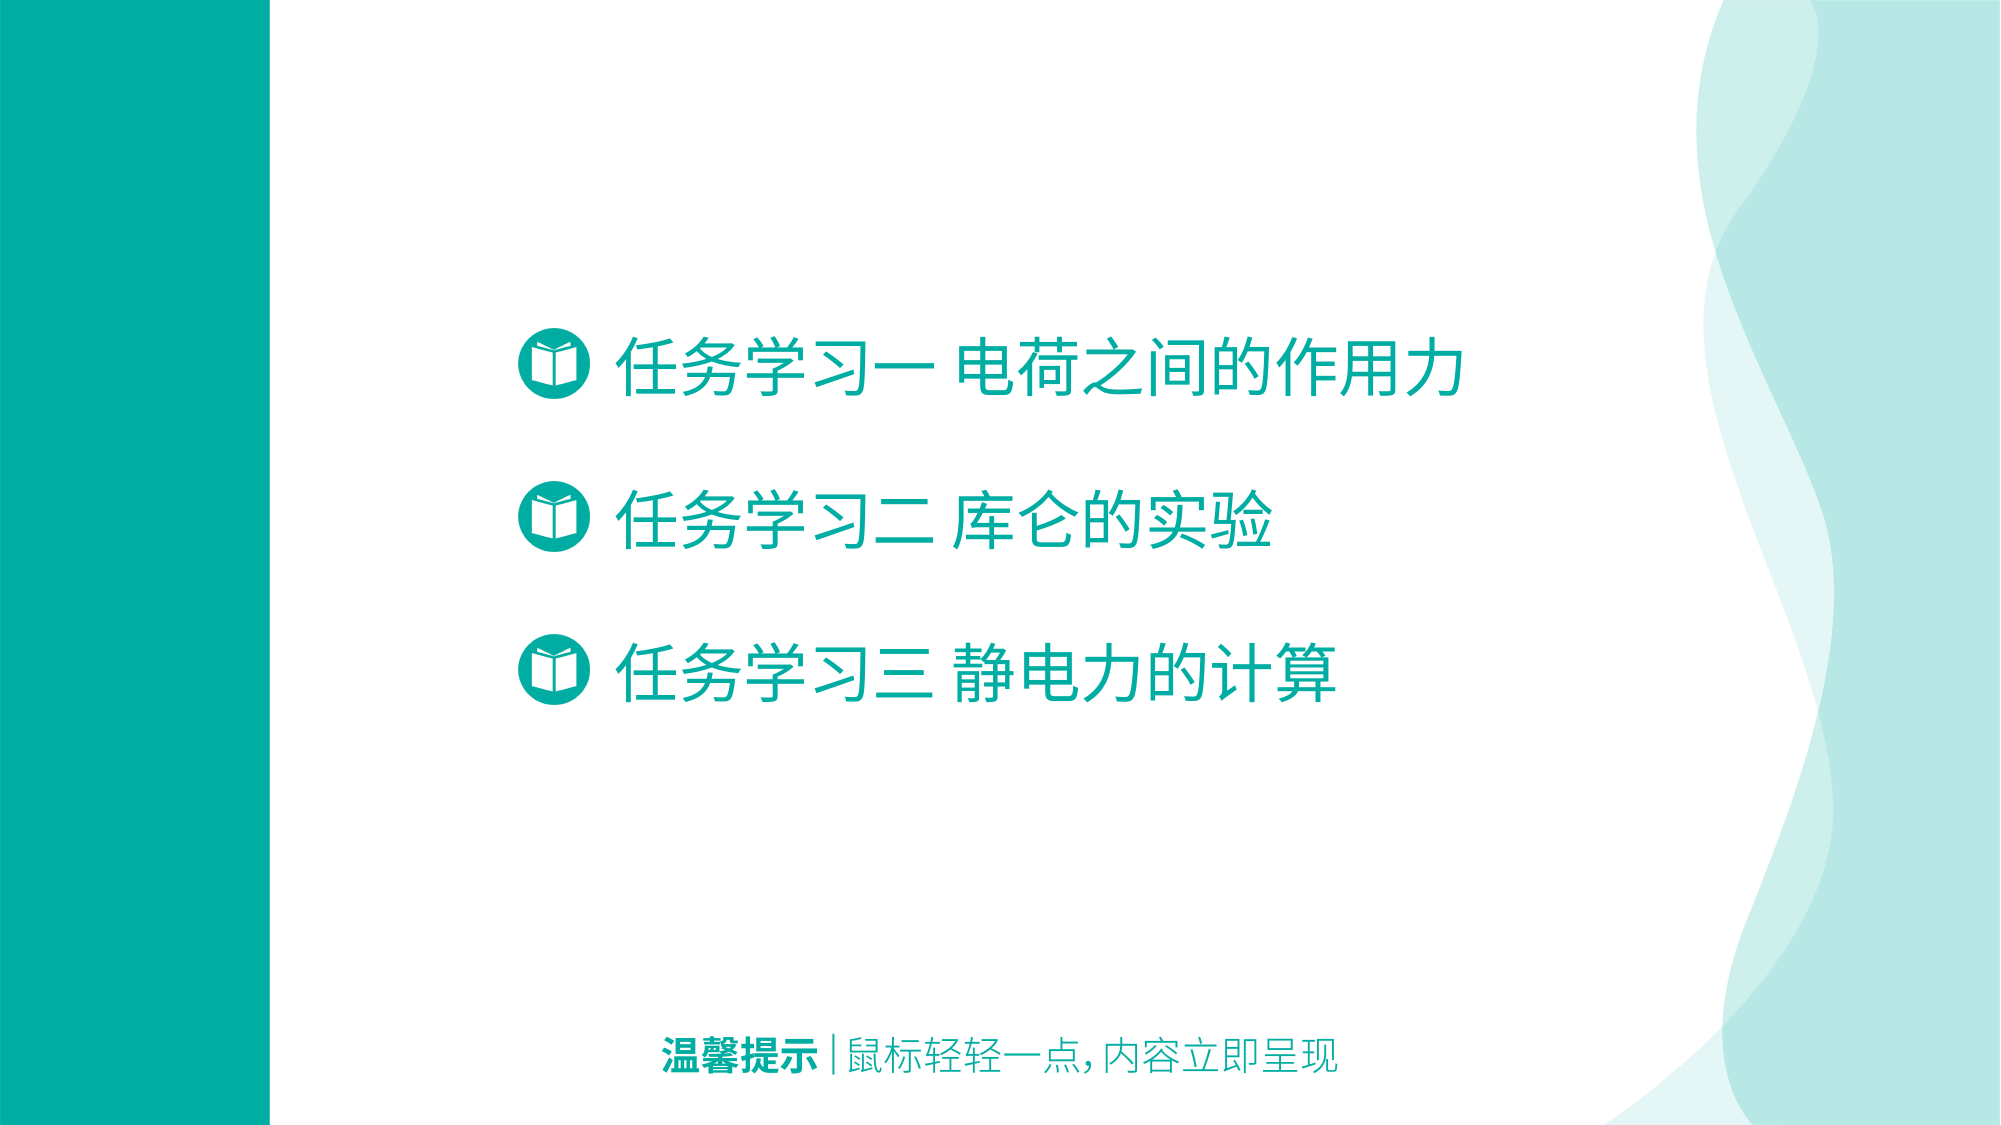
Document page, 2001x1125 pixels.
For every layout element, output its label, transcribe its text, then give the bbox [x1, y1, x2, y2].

text_box 任务学习一 电荷之间的作用力 [602, 322, 1932, 405]
text_box 任务学习二 库仑的实验 [602, 475, 1932, 558]
text_box 任务学习三 静电力的计算 [602, 628, 1932, 711]
picture [0, 0, 2000, 1125]
